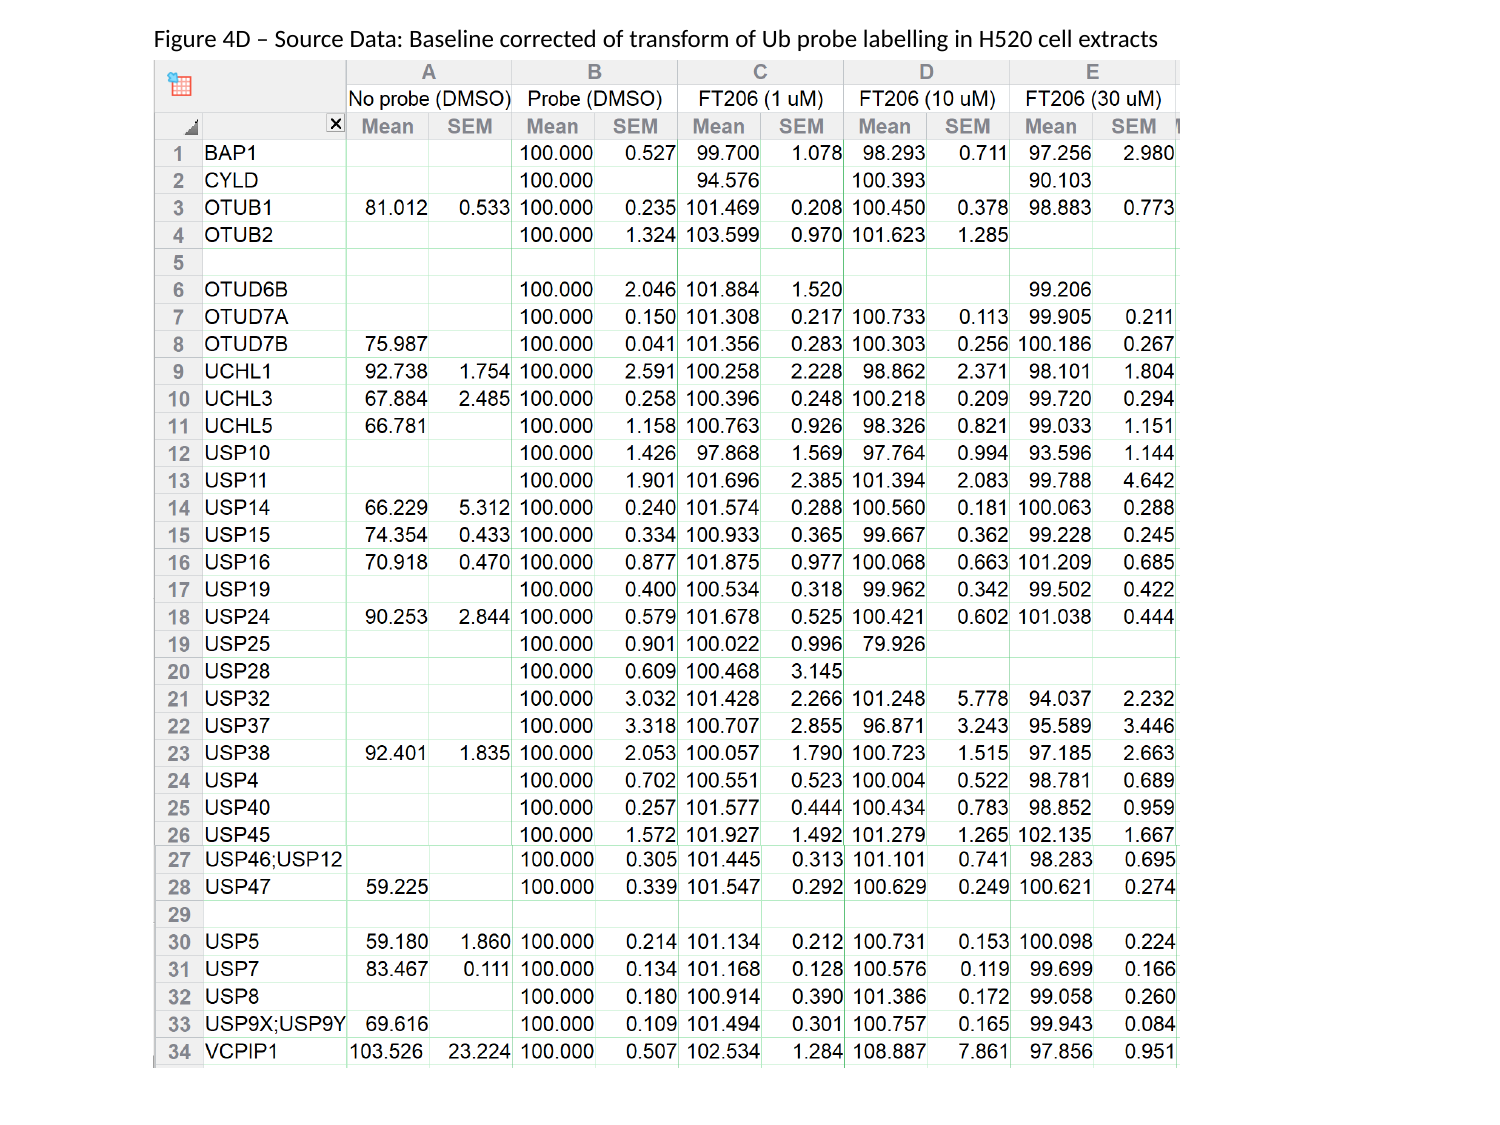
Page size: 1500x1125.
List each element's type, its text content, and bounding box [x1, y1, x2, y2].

text_box Figure 4D – Source Data: Baseline corrected of transform of Ub probe labelling in H520 cell extracts [139, 15, 1176, 60]
picture [153, 60, 1180, 1068]
